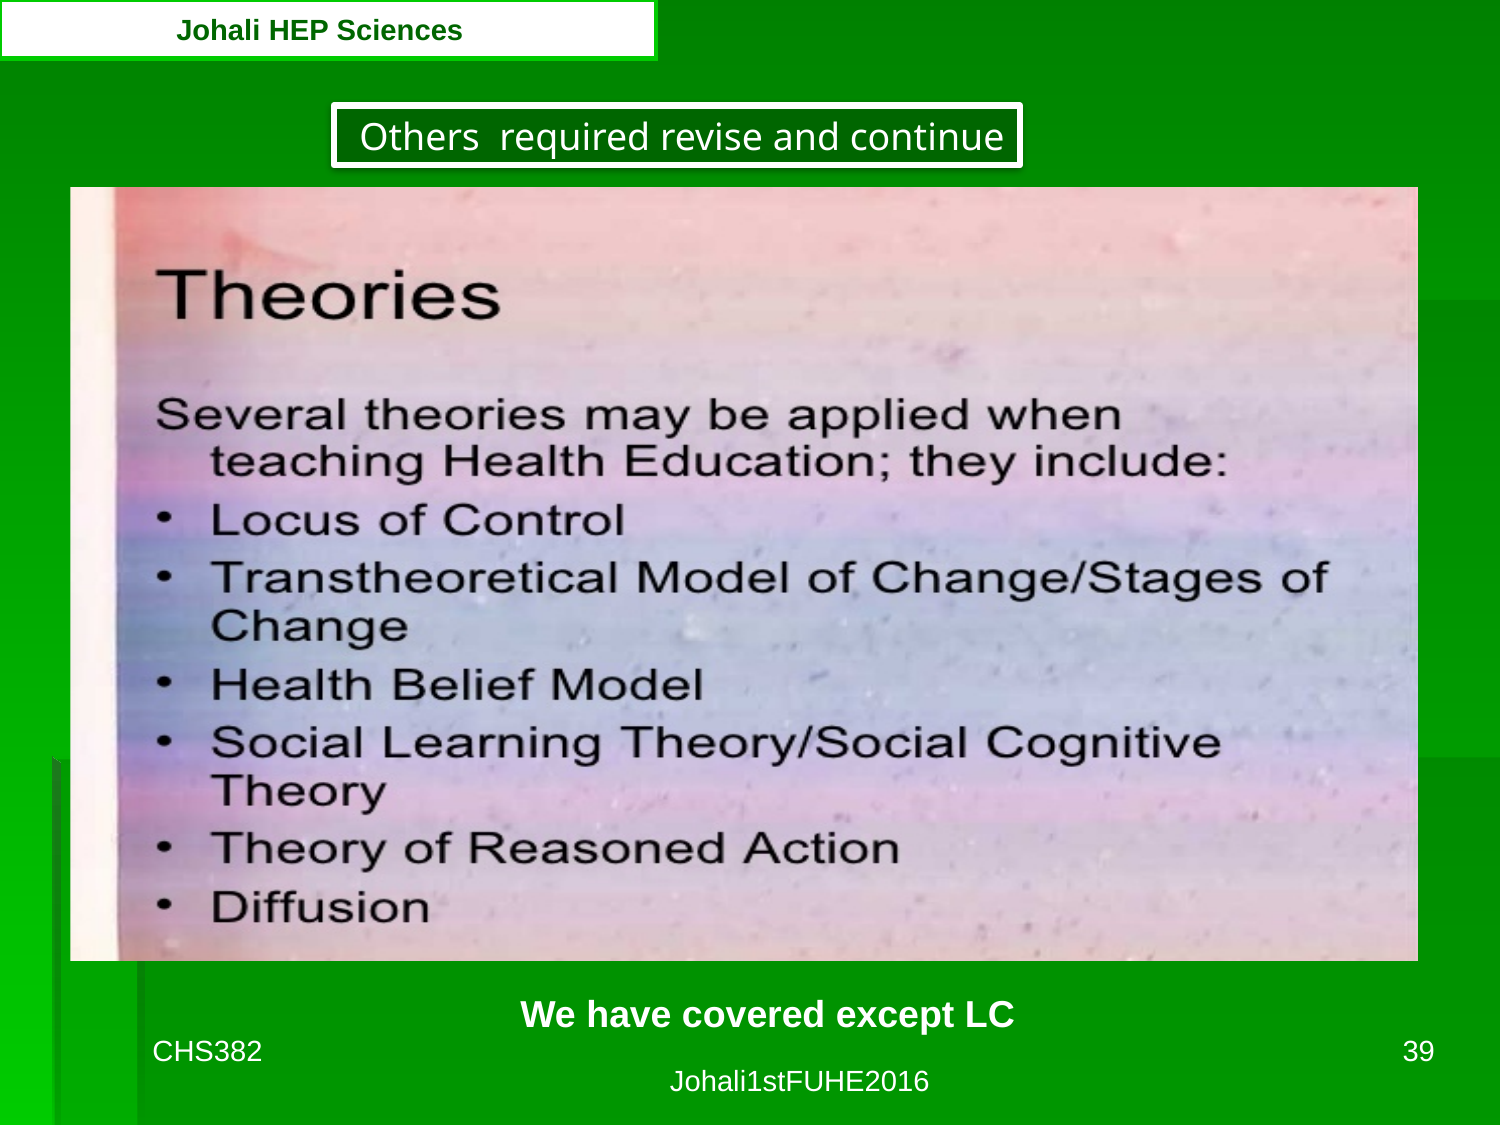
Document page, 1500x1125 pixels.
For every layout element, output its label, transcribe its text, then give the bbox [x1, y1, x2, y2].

slide_number CHS382 [137, 1024, 450, 1103]
text_box Johali HEP Sciences [0, 0, 658, 61]
text_box We have covered except LC [445, 982, 1080, 1043]
picture [70, 187, 1419, 962]
footer Johali1stFUHE2016 [562, 1054, 1038, 1103]
text_box Others required revise and continue [331, 102, 1023, 168]
slide_number 39 [1137, 1024, 1451, 1103]
